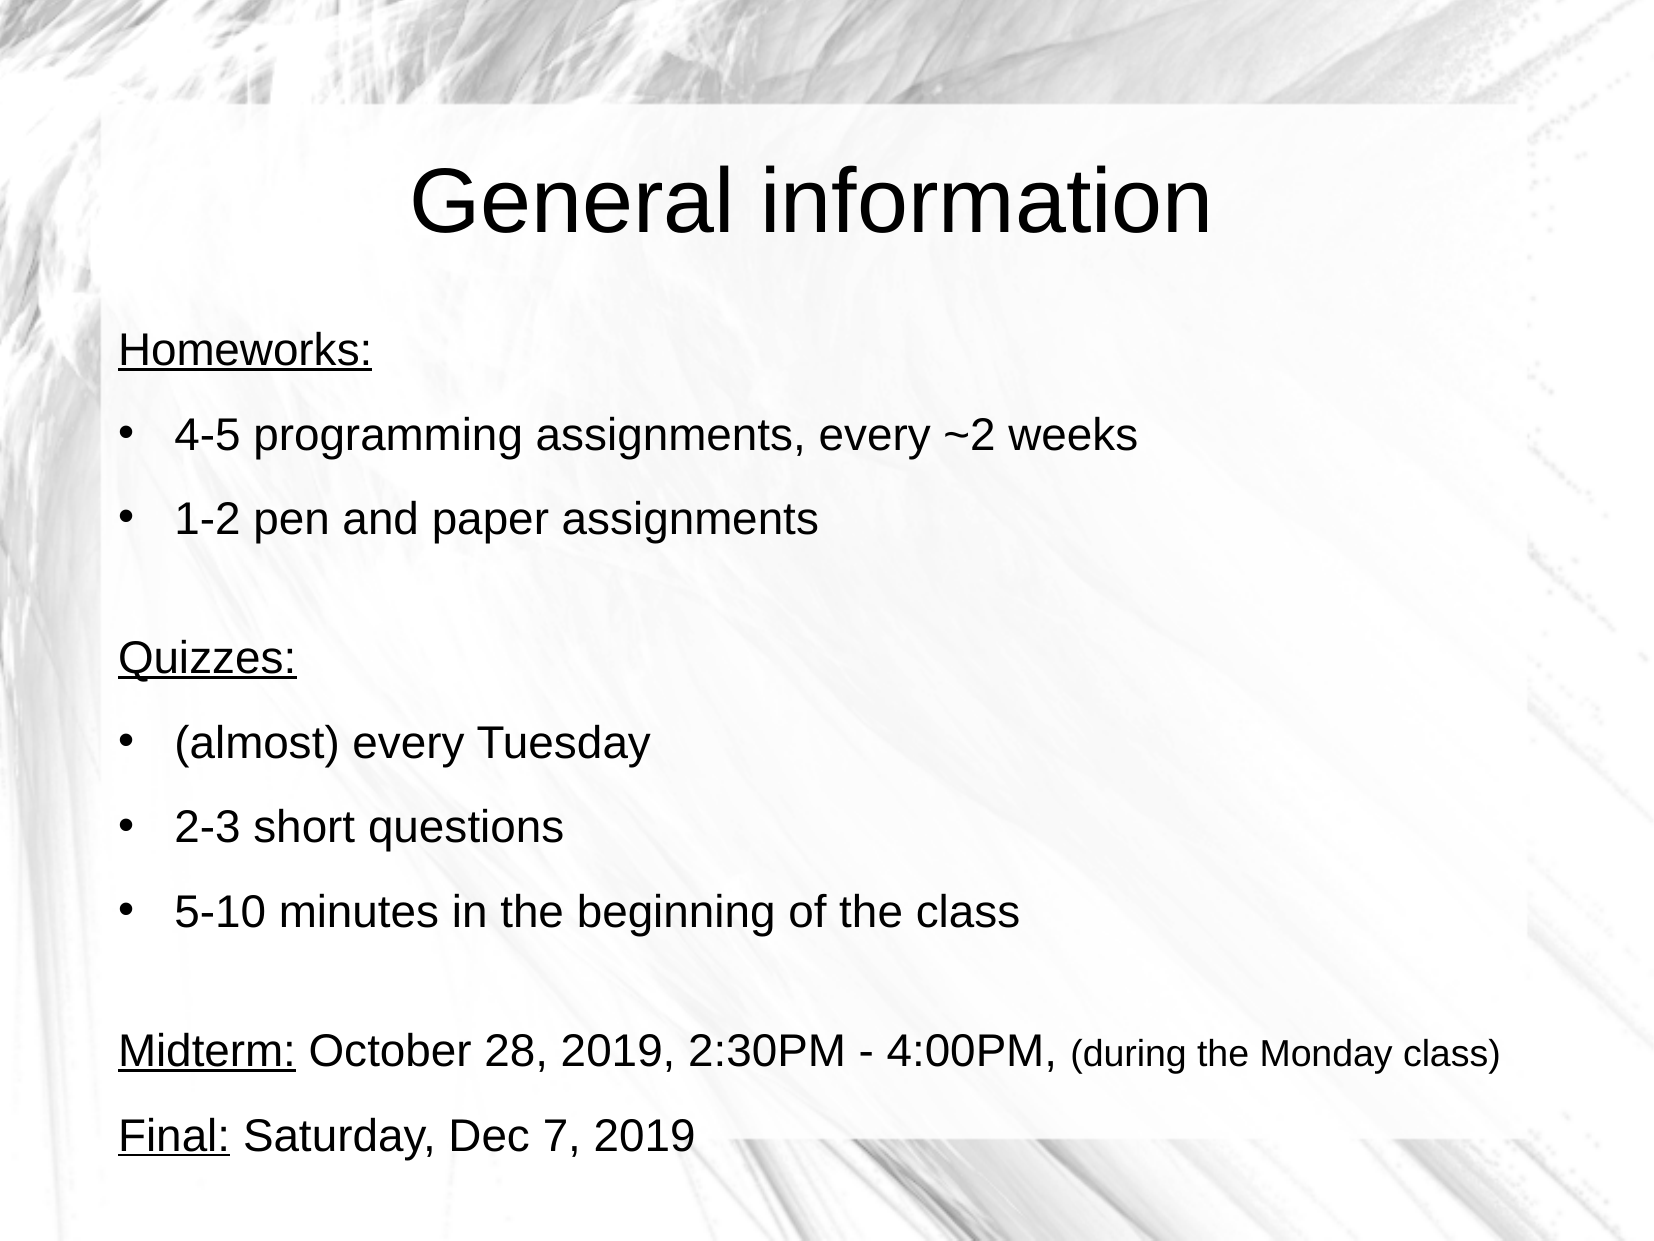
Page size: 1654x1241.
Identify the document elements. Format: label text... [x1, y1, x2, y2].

picture [0, 0, 1654, 1241]
title General information [118, 112, 1506, 281]
list Homeworks: 4-5 programming assignments, every ~2 weeks 1-2 pen and paper assignments Quizzes: (almost) every Tuesday 2-3 short questions 5-10 minutes in the beginning of the class Midterm: October 28, 2019, 2:30PM - 4:00PM, (during the Monday class) Final: Saturday, Dec 7, 2019 [118, 319, 1571, 1149]
